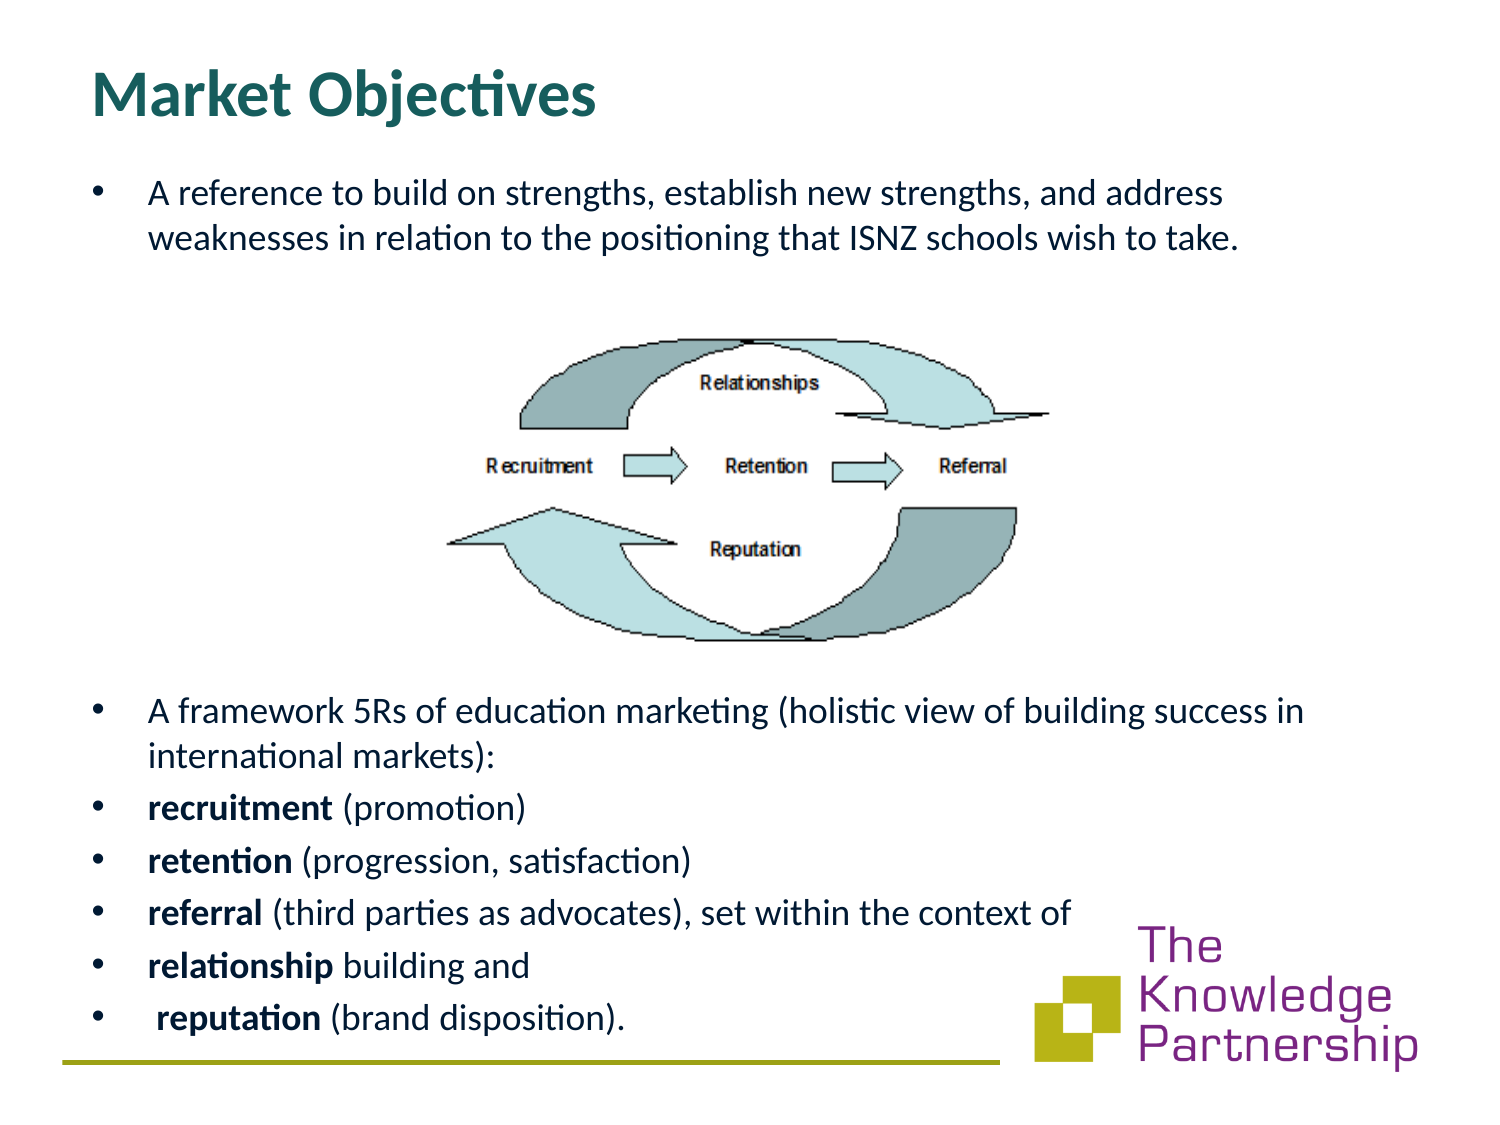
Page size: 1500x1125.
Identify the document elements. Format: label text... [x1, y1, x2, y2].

text_box Market Objectives [76, 42, 939, 138]
picture [1025, 922, 1427, 1077]
list A reference to build on strengths, establish new strengths, and address weaknesses in relation to the positioning that ISNZ schools wish to take. A framework 5Rs of education marketing (holistic view of building success in international markets): recruitment (promotion) retention (progression, satisfaction) referral (third parties as advocates), set within the context of relationship building and reputation (brand disposition). [76, 160, 1424, 646]
picture [442, 326, 1058, 658]
